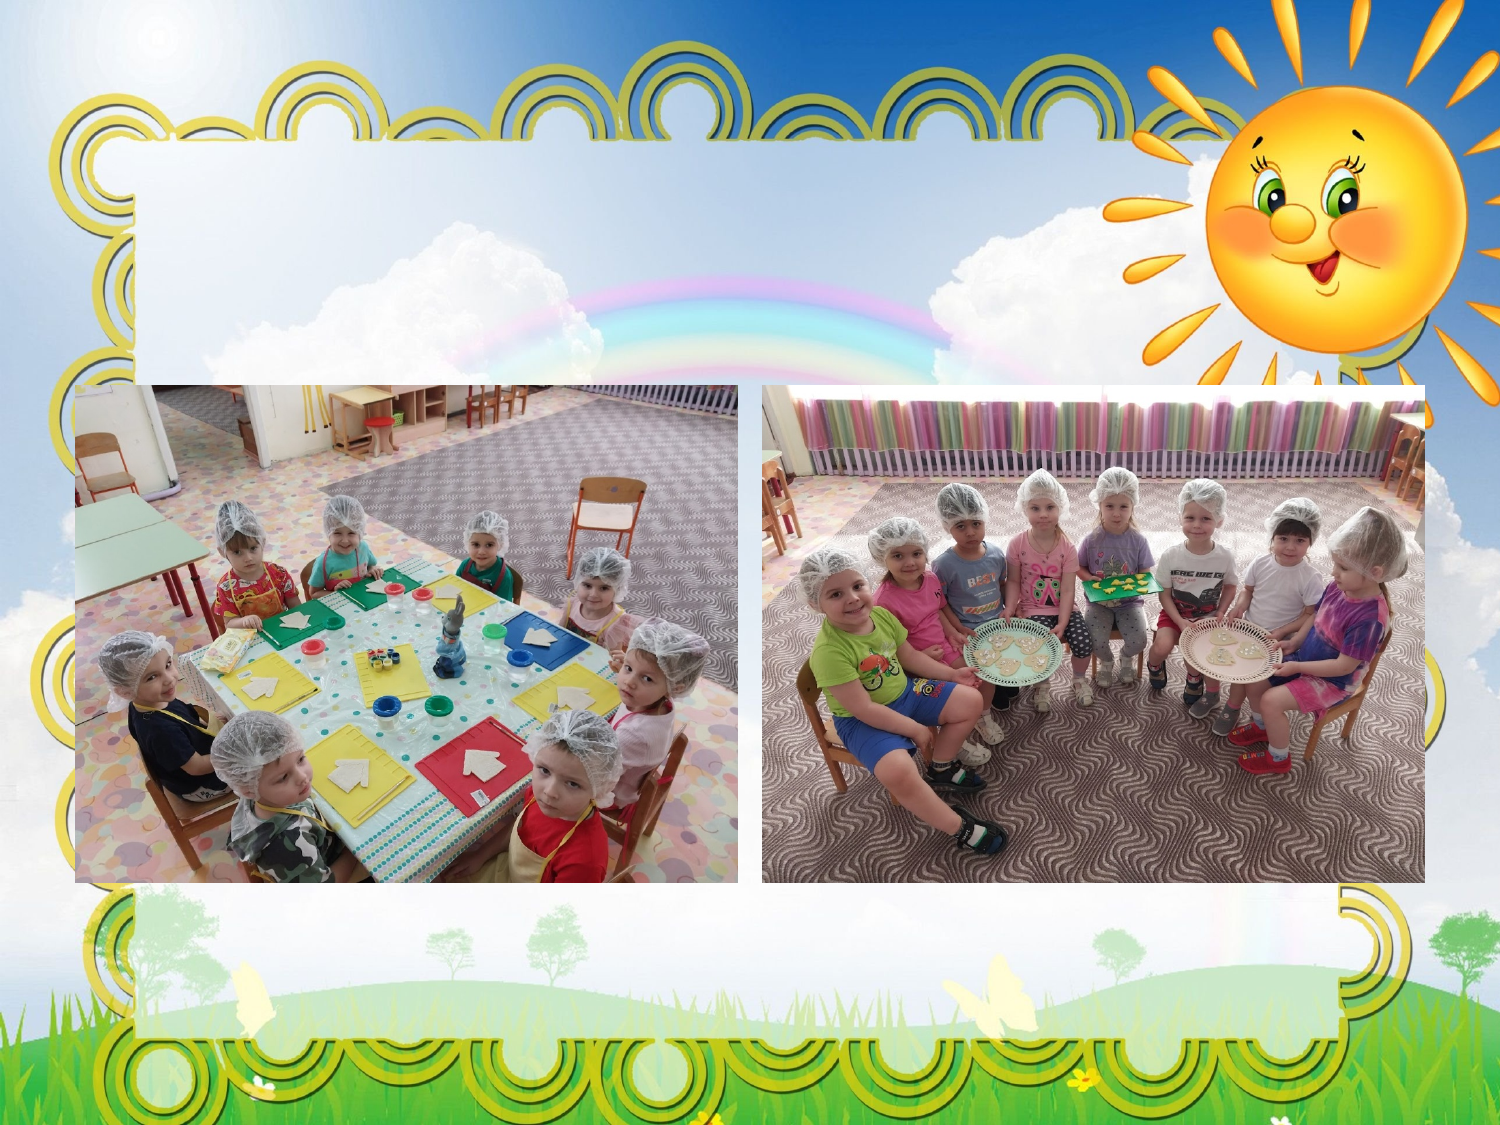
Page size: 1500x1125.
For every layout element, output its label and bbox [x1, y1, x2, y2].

list [762, 384, 1426, 883]
picture [0, 0, 1500, 1125]
list [74, 384, 738, 883]
